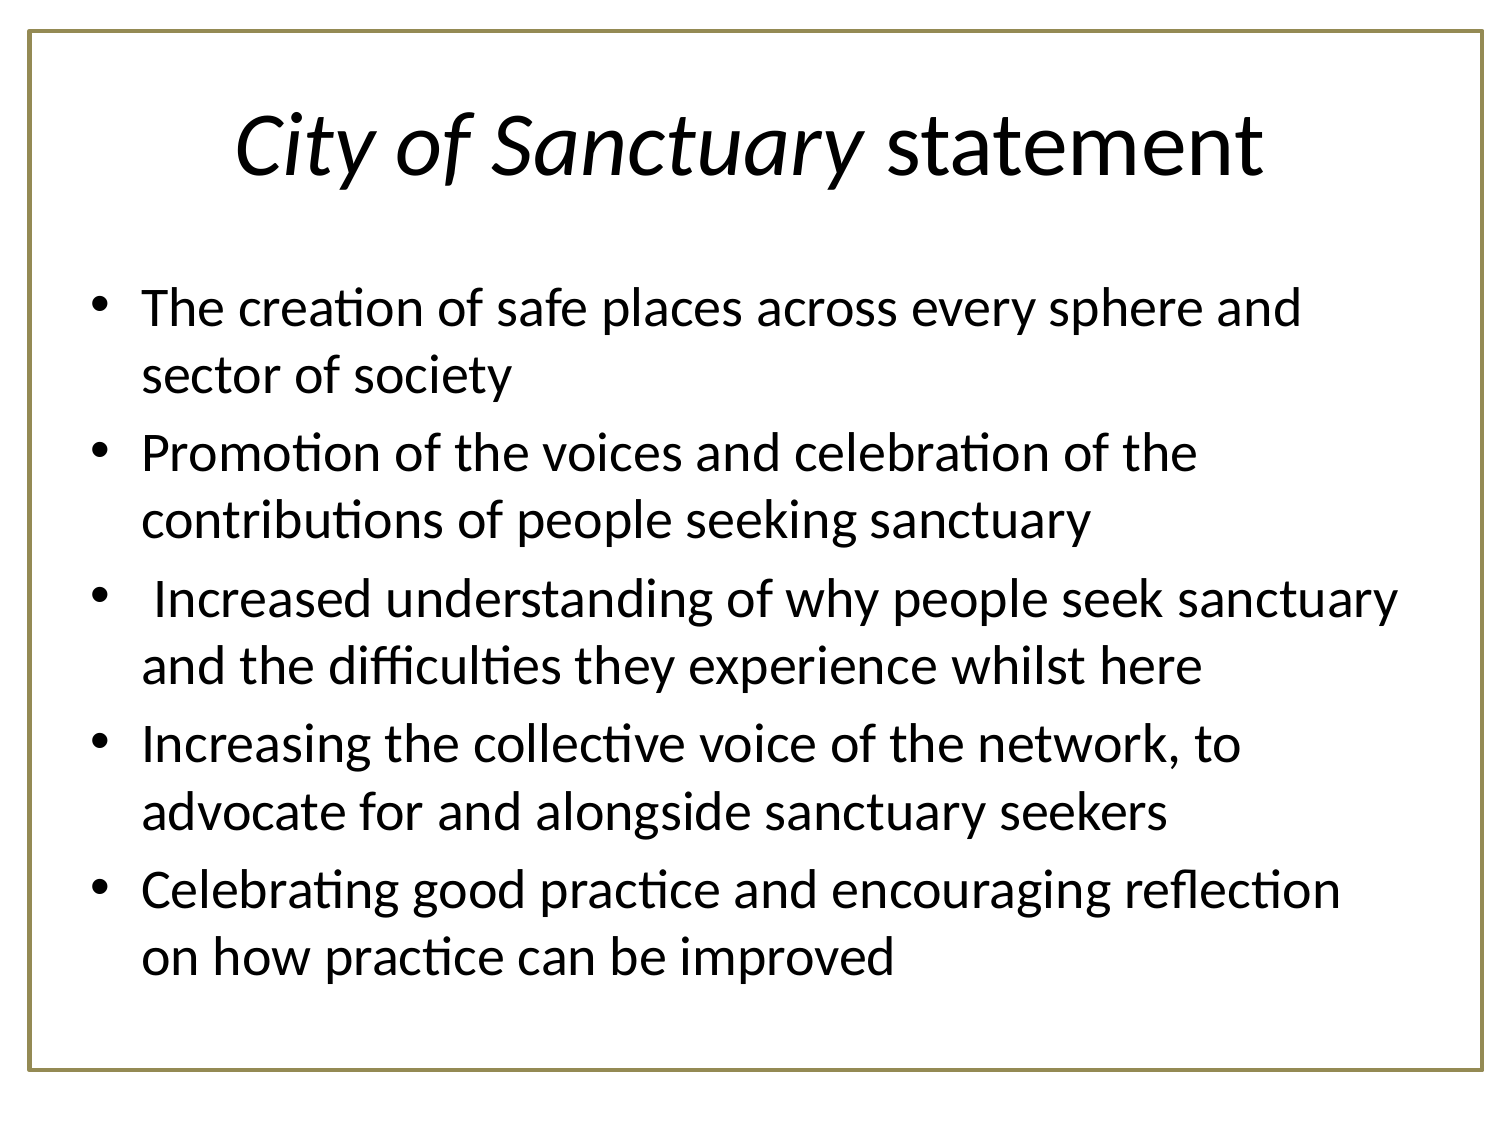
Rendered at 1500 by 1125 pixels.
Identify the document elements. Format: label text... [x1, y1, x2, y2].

title City of Sanctuary statement [75, 45, 1425, 233]
list The creation of safe places across every sphere and sector of society Promotion of the voices and celebration of the contributions of people seeking sanctuary Increased understanding of why people seek sanctuary and the difficulties they experience whilst here Increasing the collective voice of the network, to advocate for and alongside sanctuary seekers Celebrating good practice and encouraging reflection on how practice can be improved [75, 262, 1425, 1005]
text_box [27, 29, 1484, 1072]
